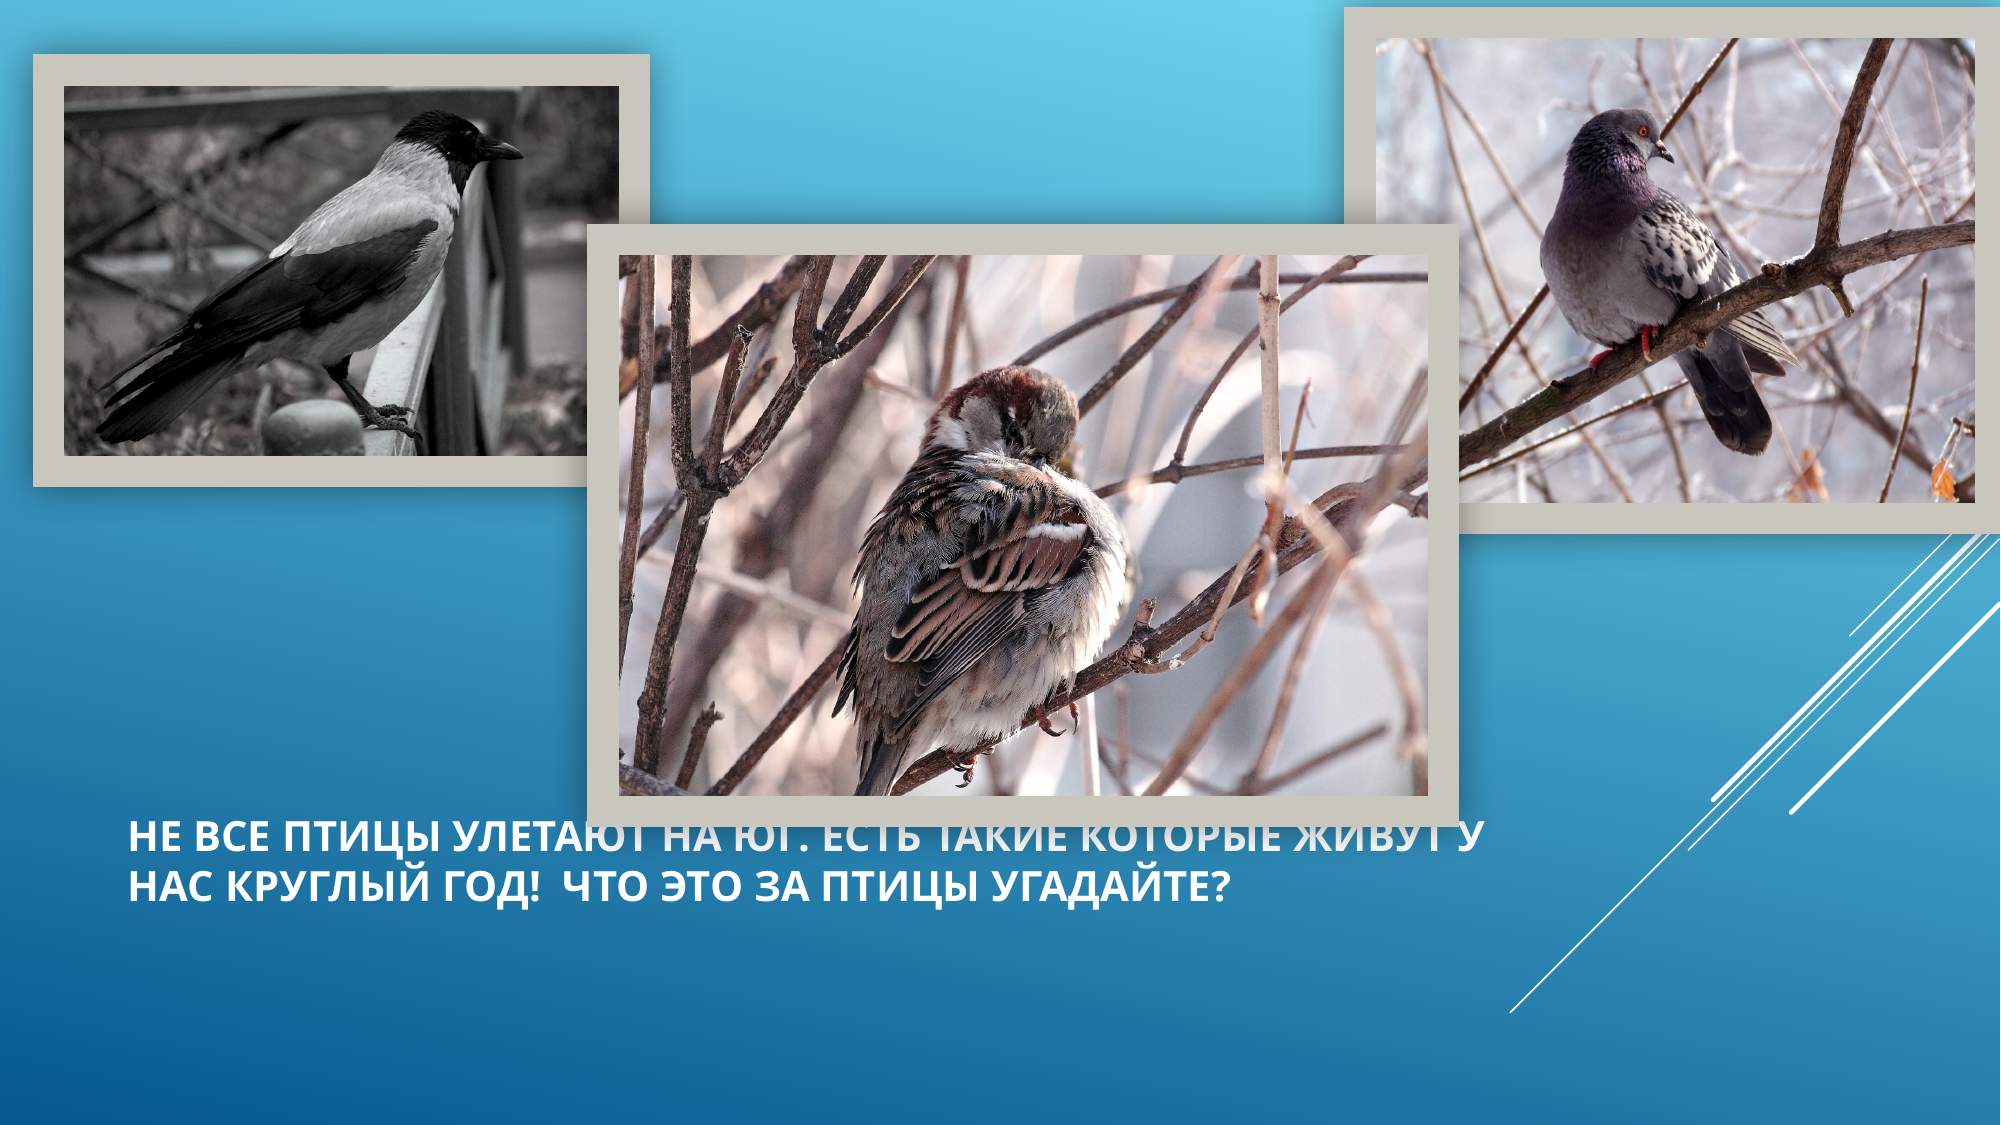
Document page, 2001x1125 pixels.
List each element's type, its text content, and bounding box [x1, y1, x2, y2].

title Не все птицы улетают на юг. Есть такие которые живут у нас круглый год! Что это за птицы угадайте? [112, 736, 1513, 984]
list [63, 85, 619, 457]
picture [618, 37, 1976, 796]
